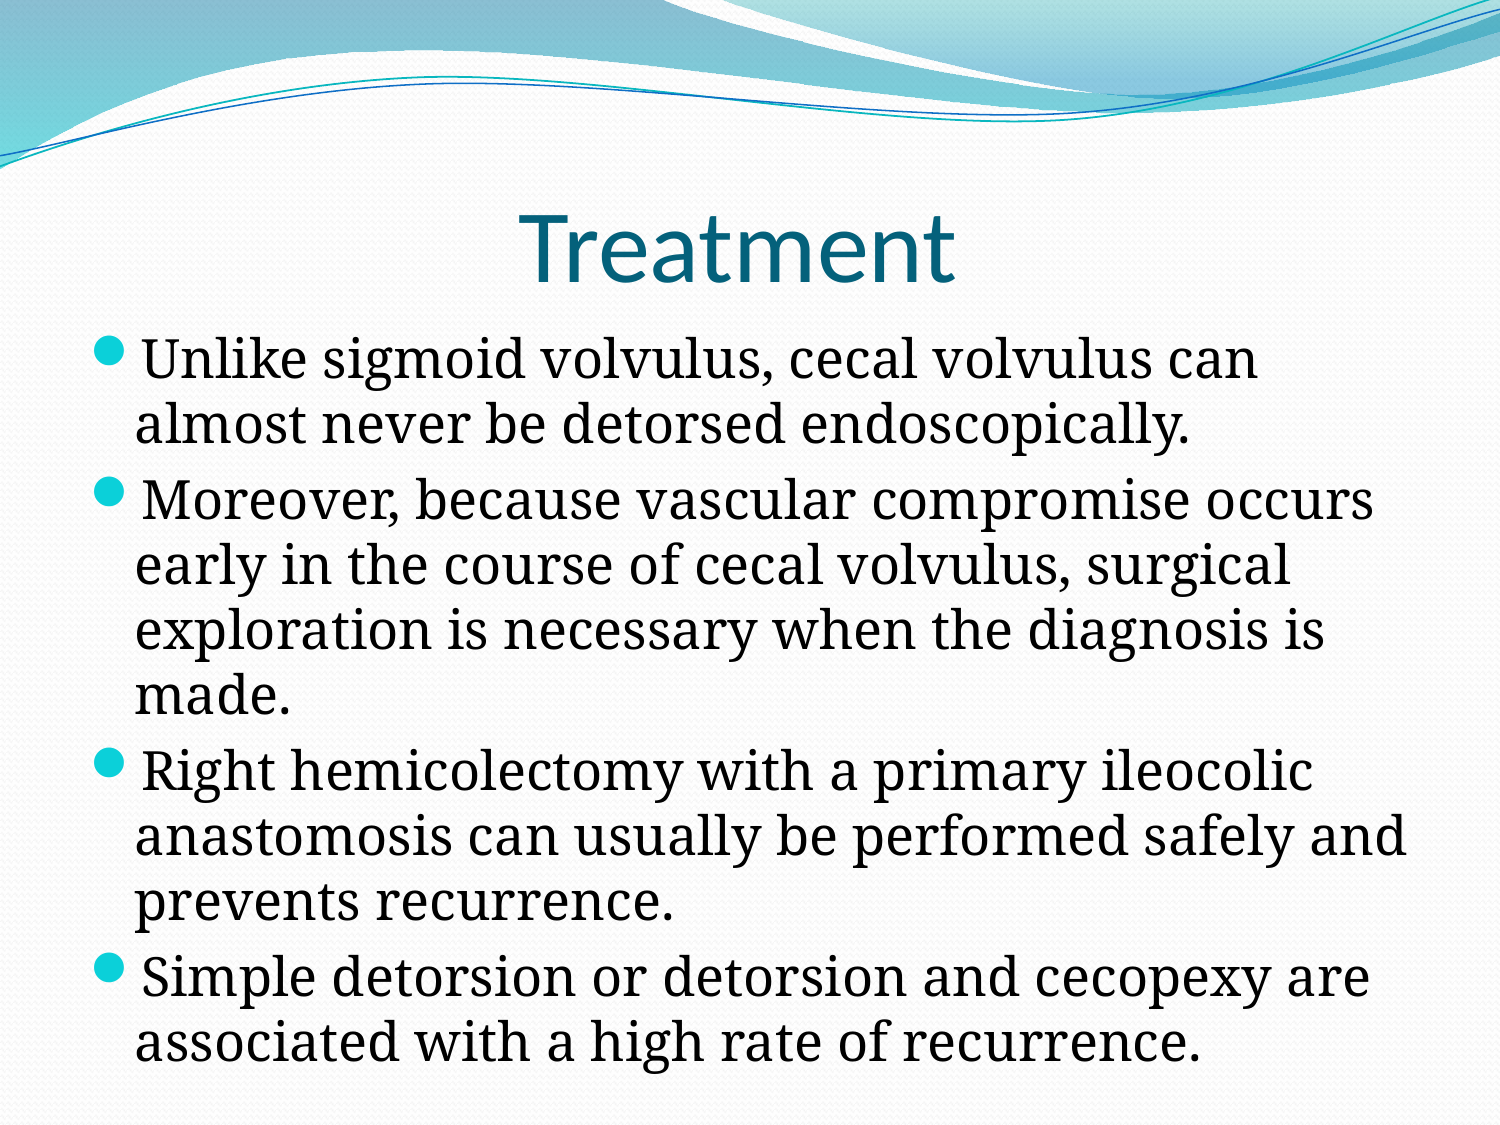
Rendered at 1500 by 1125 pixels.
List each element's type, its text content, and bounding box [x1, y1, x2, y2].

title Treatment [75, 115, 1425, 303]
list Unlike sigmoid volvulus, cecal volvulus can almost never be detorsed endoscopically. Moreover, because vascular compromise occurs early in the course of cecal volvulus, surgical exploration is necessary when the diagnosis is made. Right hemicolectomy with a primary ileocolic anastomosis can usually be performed safely and prevents recurrence. Simple detorsion or detorsion and cecopexy are associated with a high rate of recurrence. [75, 317, 1425, 1038]
